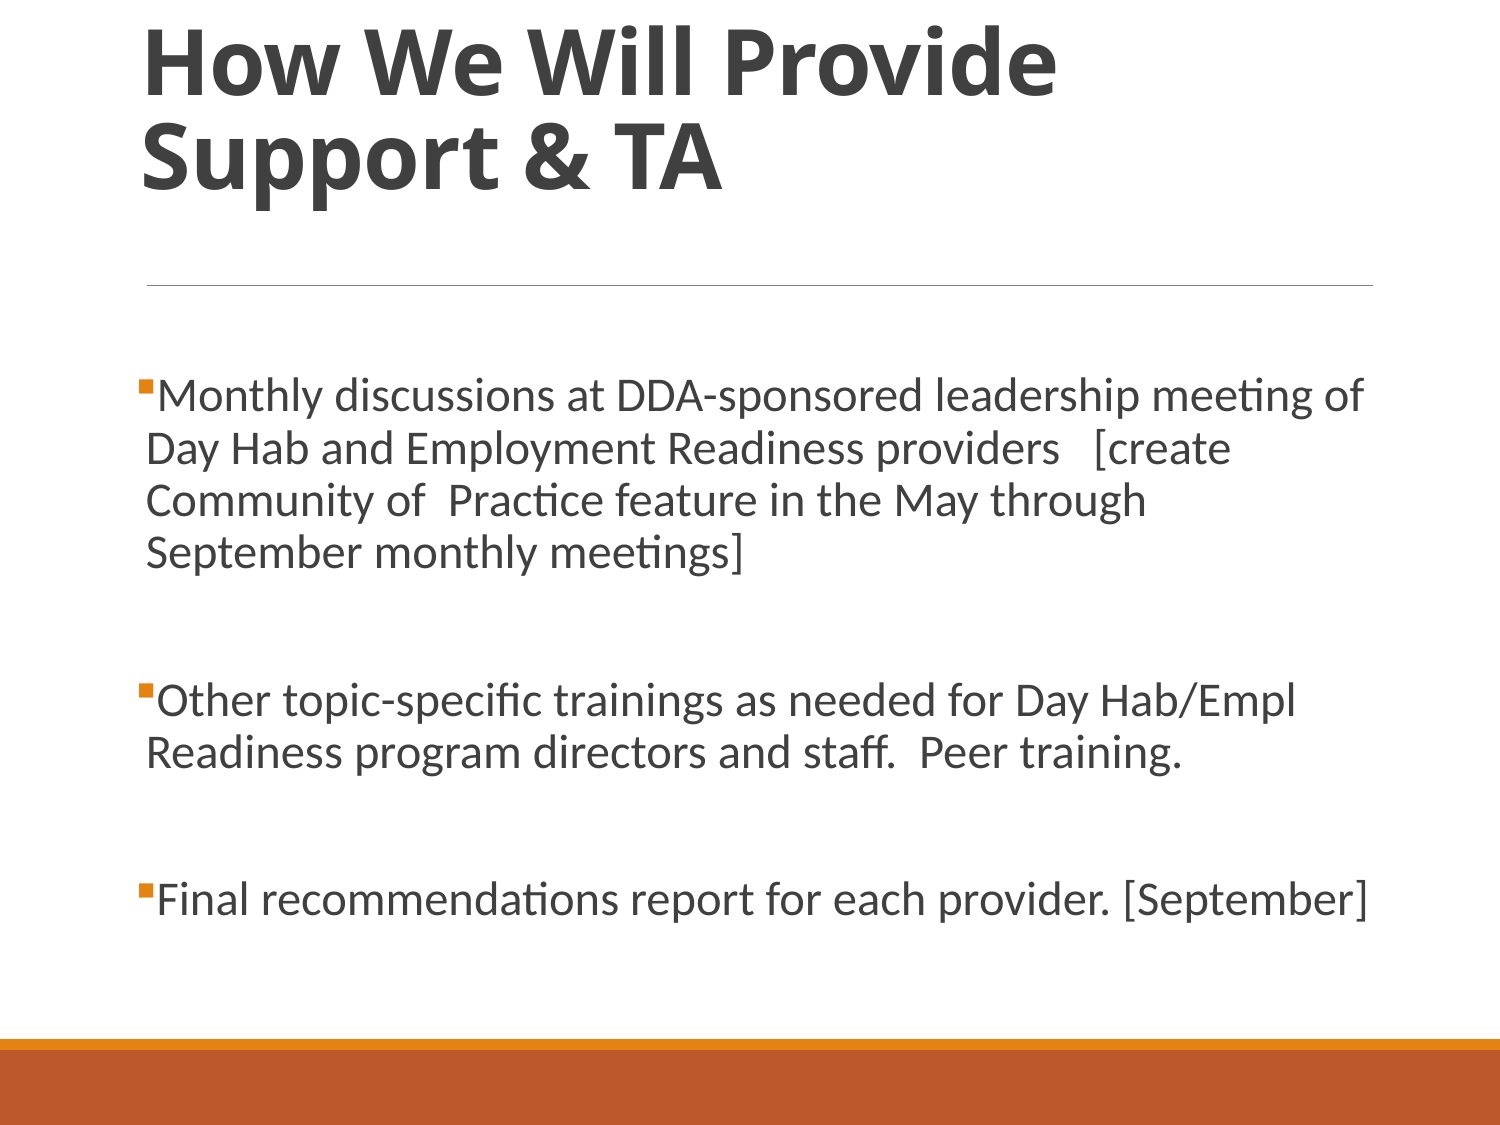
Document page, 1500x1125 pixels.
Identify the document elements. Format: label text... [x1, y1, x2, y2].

title How We Will Provide Support & TA [125, 50, 1423, 216]
list Monthly discussions at DDA-sponsored leadership meeting of Day Hab and Employment Readiness providers [create Community of Practice feature in the May through September monthly meetings] Other topic-specific trainings as needed for Day Hab/Empl Readiness program directors and staff. Peer training. Final recommendations report for each provider. [September] [135, 324, 1373, 988]
